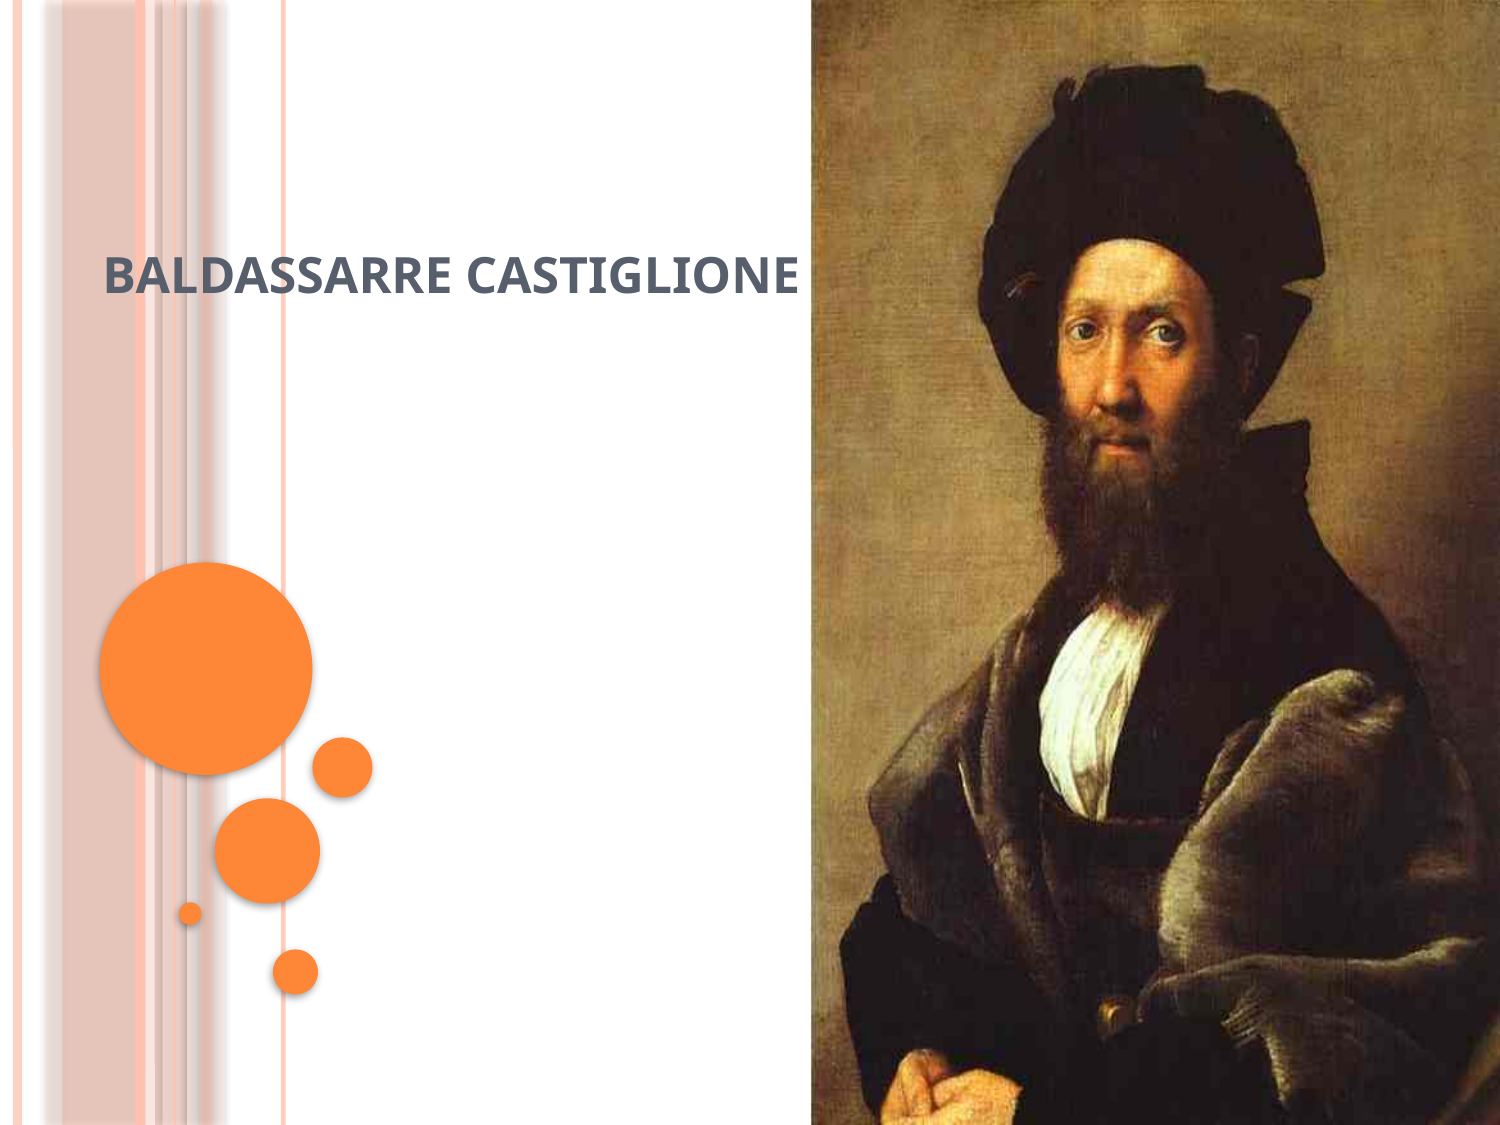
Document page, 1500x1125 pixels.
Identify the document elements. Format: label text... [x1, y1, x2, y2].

picture [810, 0, 1500, 1125]
title baldassarre castiglione [87, 0, 806, 311]
